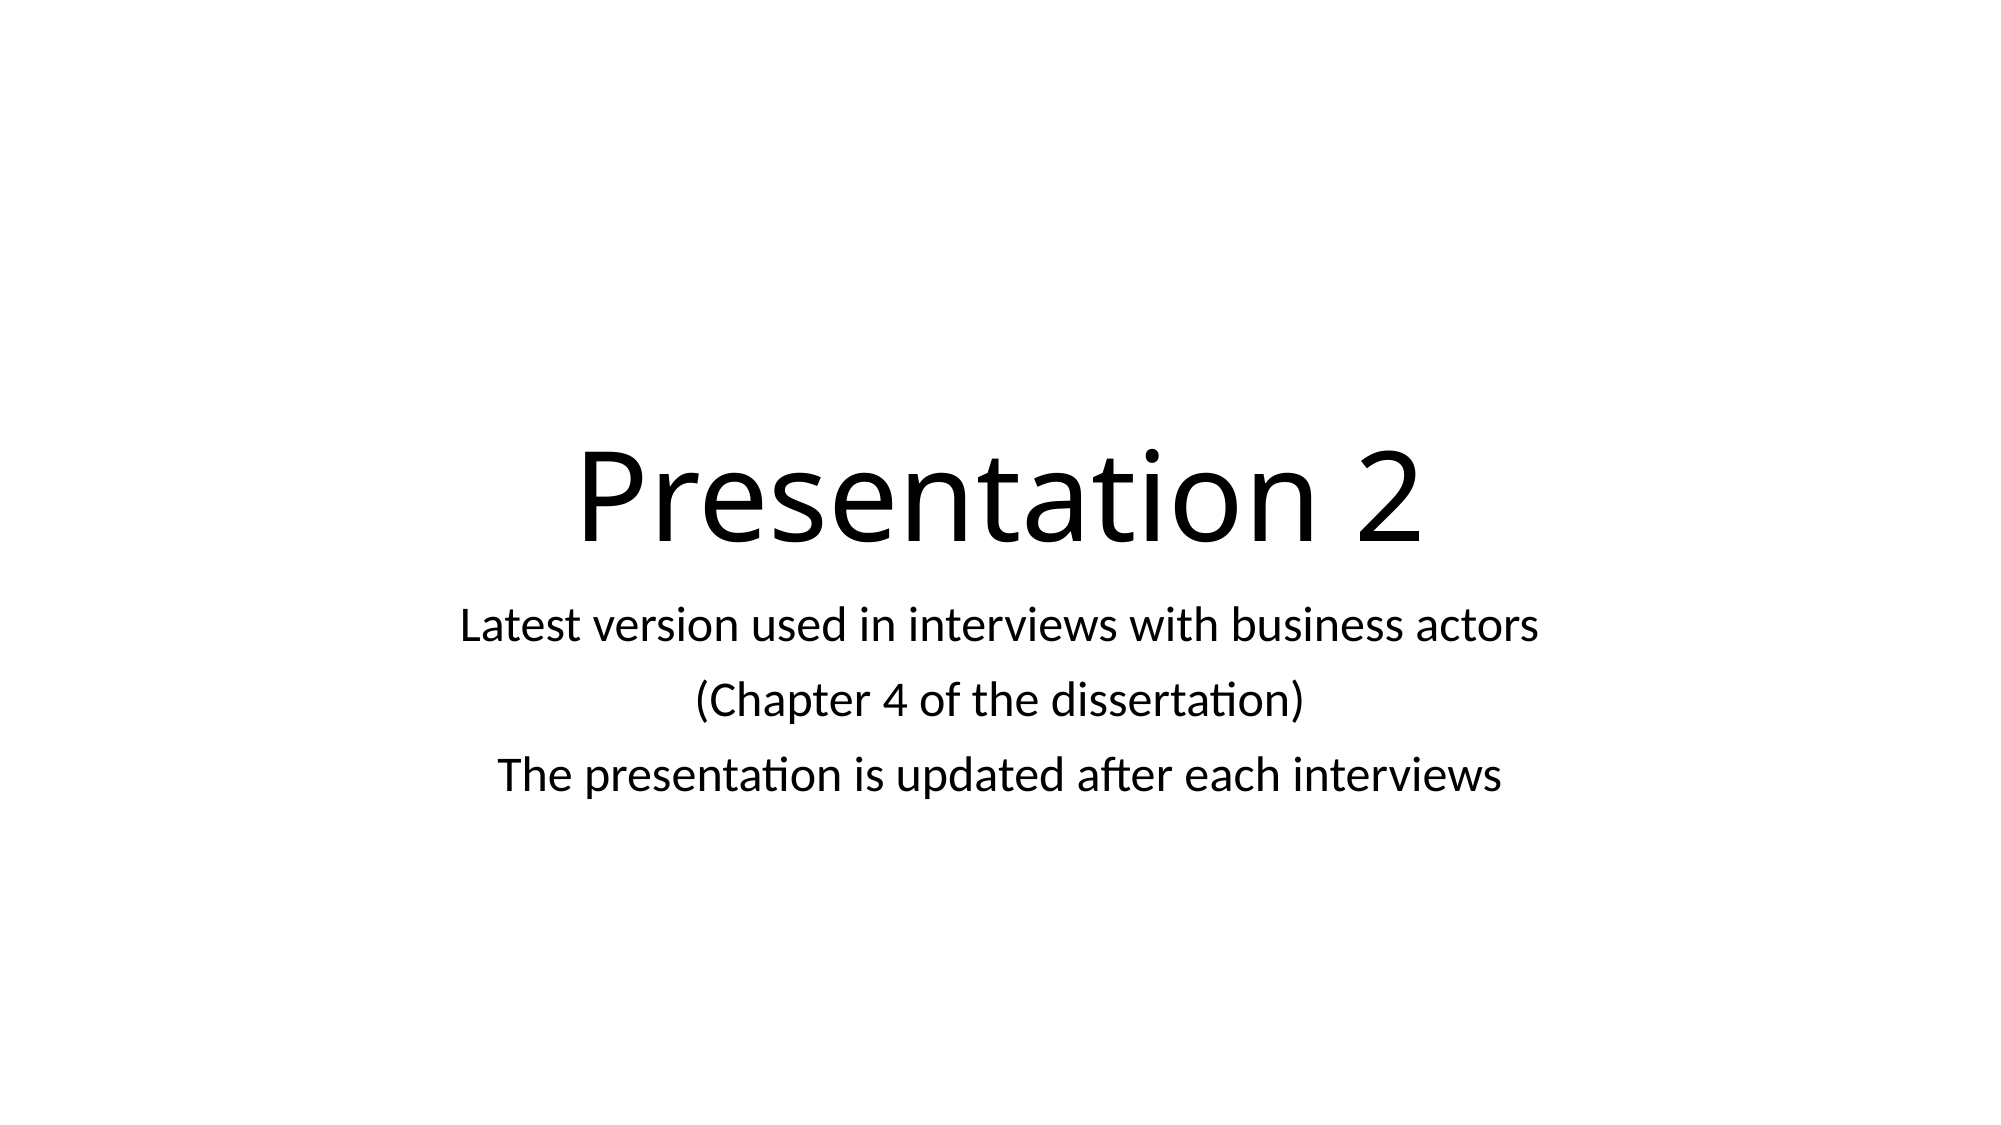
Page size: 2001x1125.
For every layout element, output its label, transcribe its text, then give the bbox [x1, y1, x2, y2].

title Presentation 2 [249, 184, 1750, 576]
subtitle Latest version used in interviews with business actors (Chapter 4 of the dissertation) The presentation is updated after each interviews [249, 590, 1750, 863]
